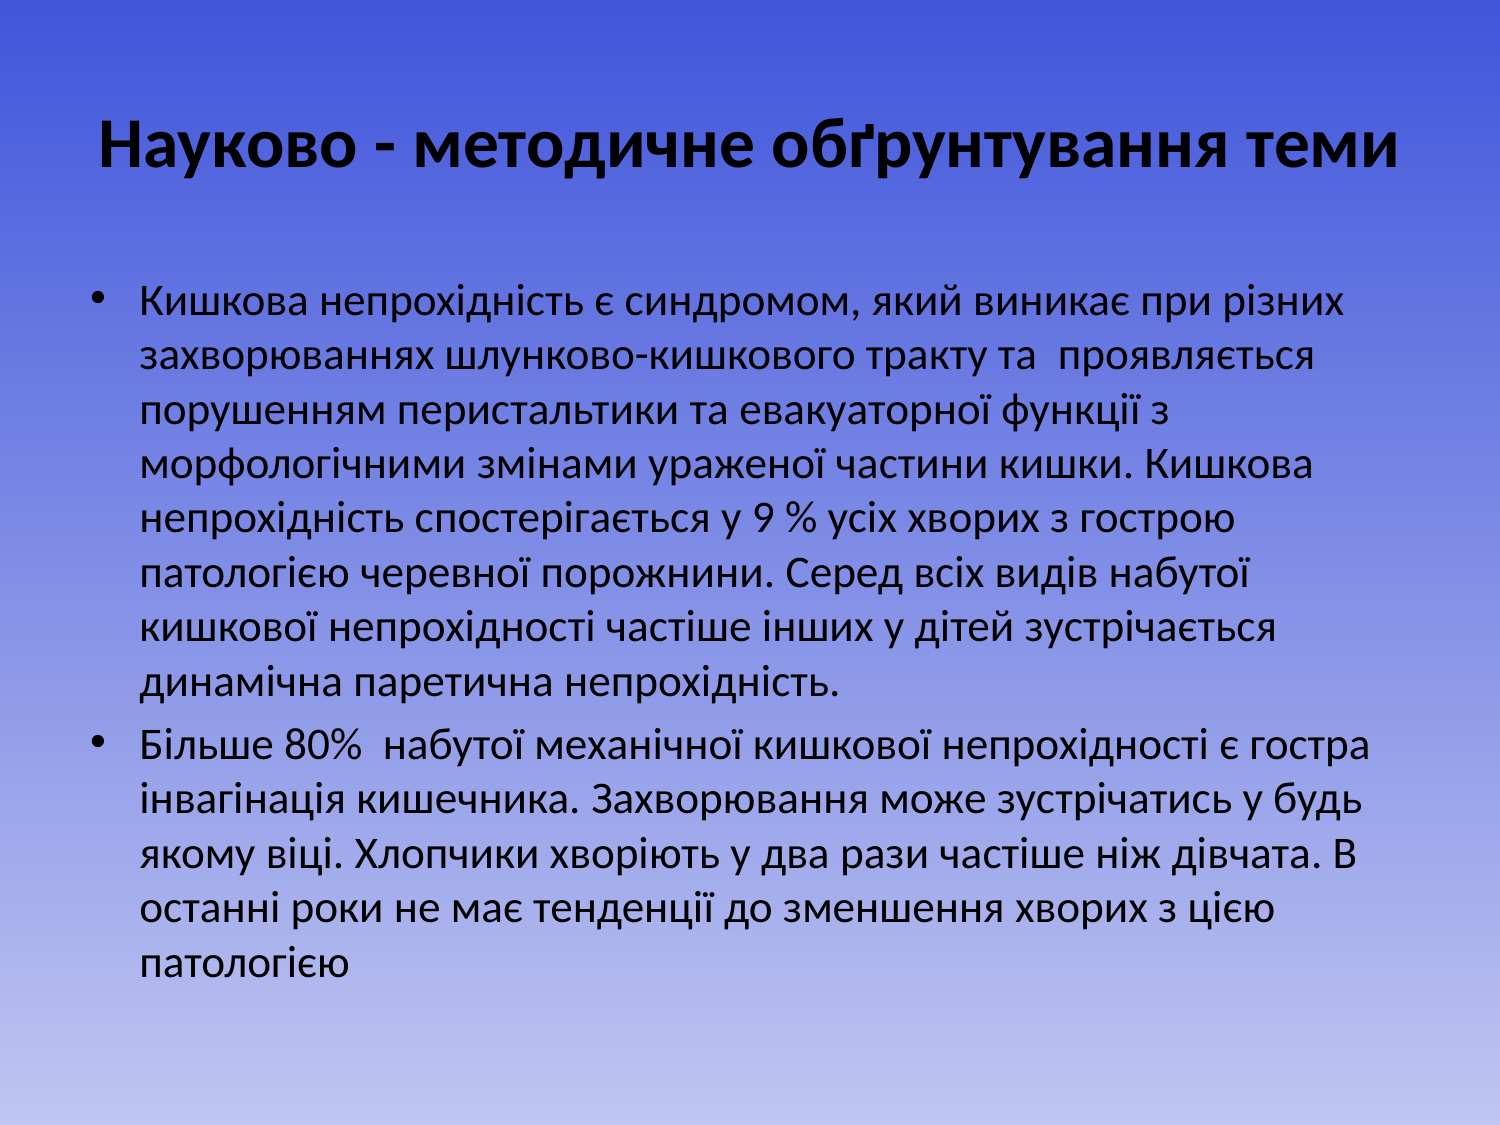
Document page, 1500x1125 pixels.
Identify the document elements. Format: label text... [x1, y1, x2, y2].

title Науково - методичне обґрунтування теми [75, 45, 1425, 233]
list Кишкова непрохідність є синдромом, який виникає при різних захворюваннях шлунково-кишкового тракту та проявляється порушенням перистальтики та евакуаторної функції з морфологічними змінами ураженої частини кишки. Кишкова непрохідність спостерігається у 9 % усіх хворих з гострою патологією черевної порожнини. Серед всіх видів набутої кишкової непрохідності частіше інших у дітей зустрічається динамічна паретична непрохідність. Більше 80% набутої механічної кишкової непрохідності є гостра інвагінація кишечника. Захворювання може зустрічатись у будь якому віці. Хлопчики хворіють у два рази частіше ніж дівчата. В останні роки не має тенденції до зменшення хворих з цією патологією [75, 262, 1425, 1005]
